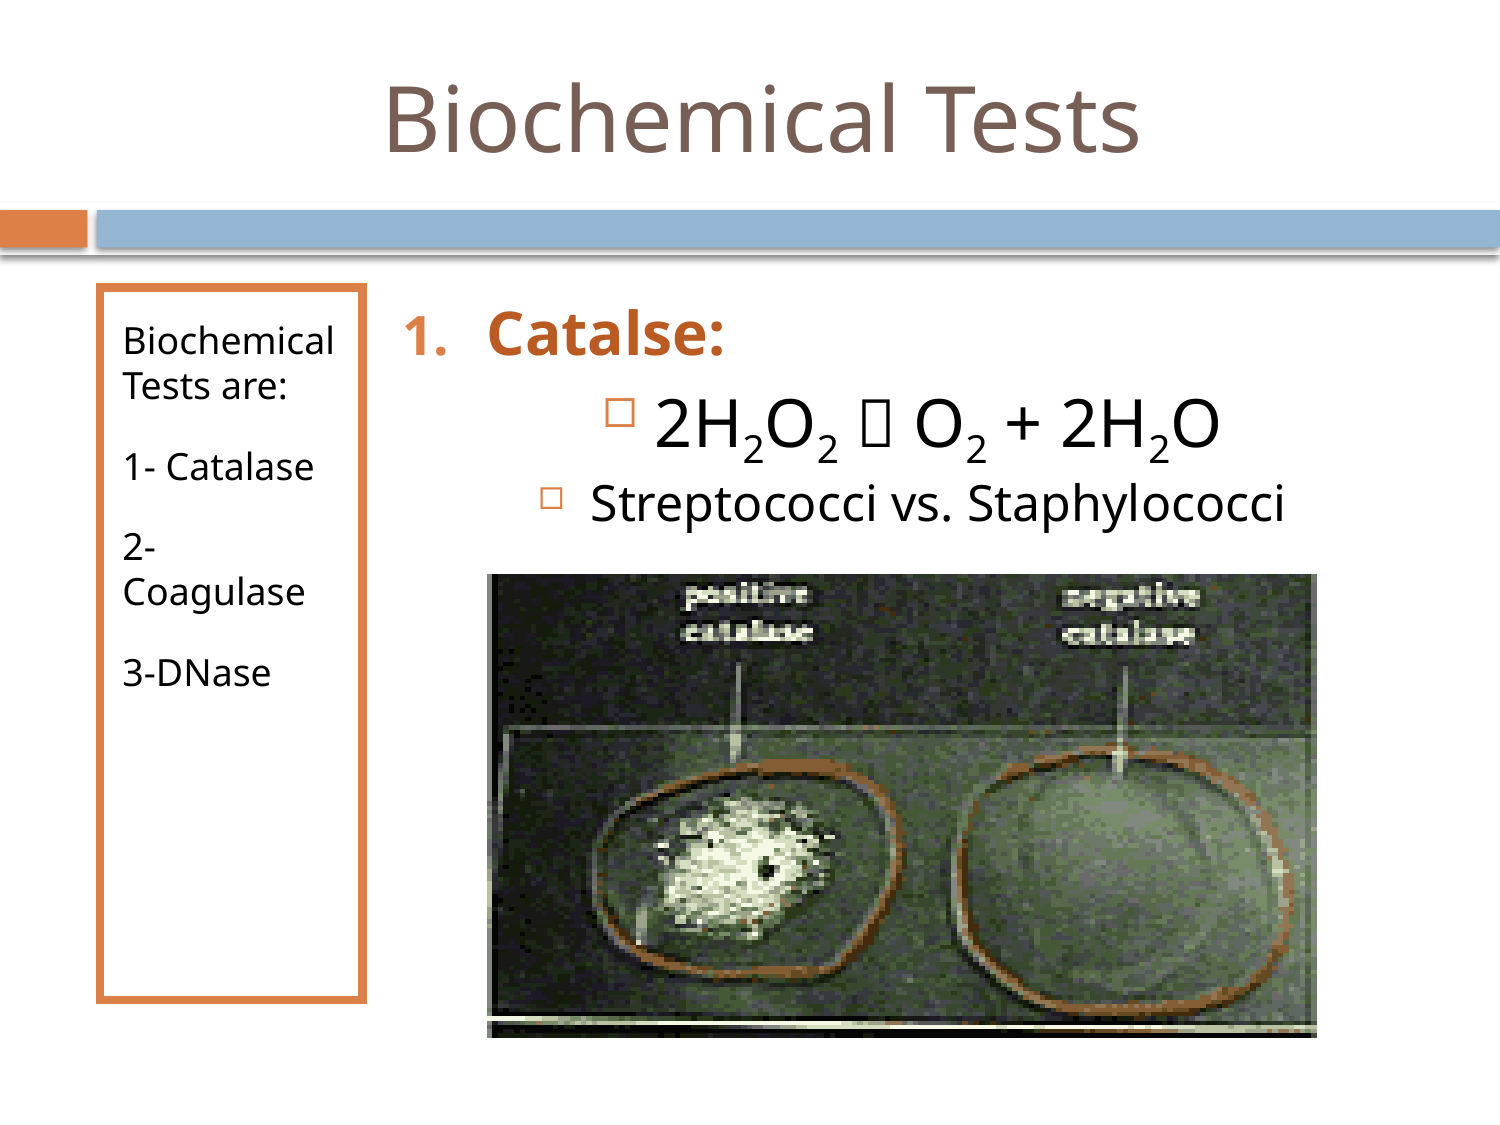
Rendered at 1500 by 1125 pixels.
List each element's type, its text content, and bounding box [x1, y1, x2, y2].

title Biochemical Tests [99, 44, 1425, 188]
list Biochemical Tests are: 1- Catalase 2- Coagulase 3-DNase [96, 283, 367, 1004]
list Catalse: 2H2O2  O2 + 2H2O Streptococci vs. Staphylococci [387, 287, 1438, 1013]
picture [487, 574, 1318, 1038]
